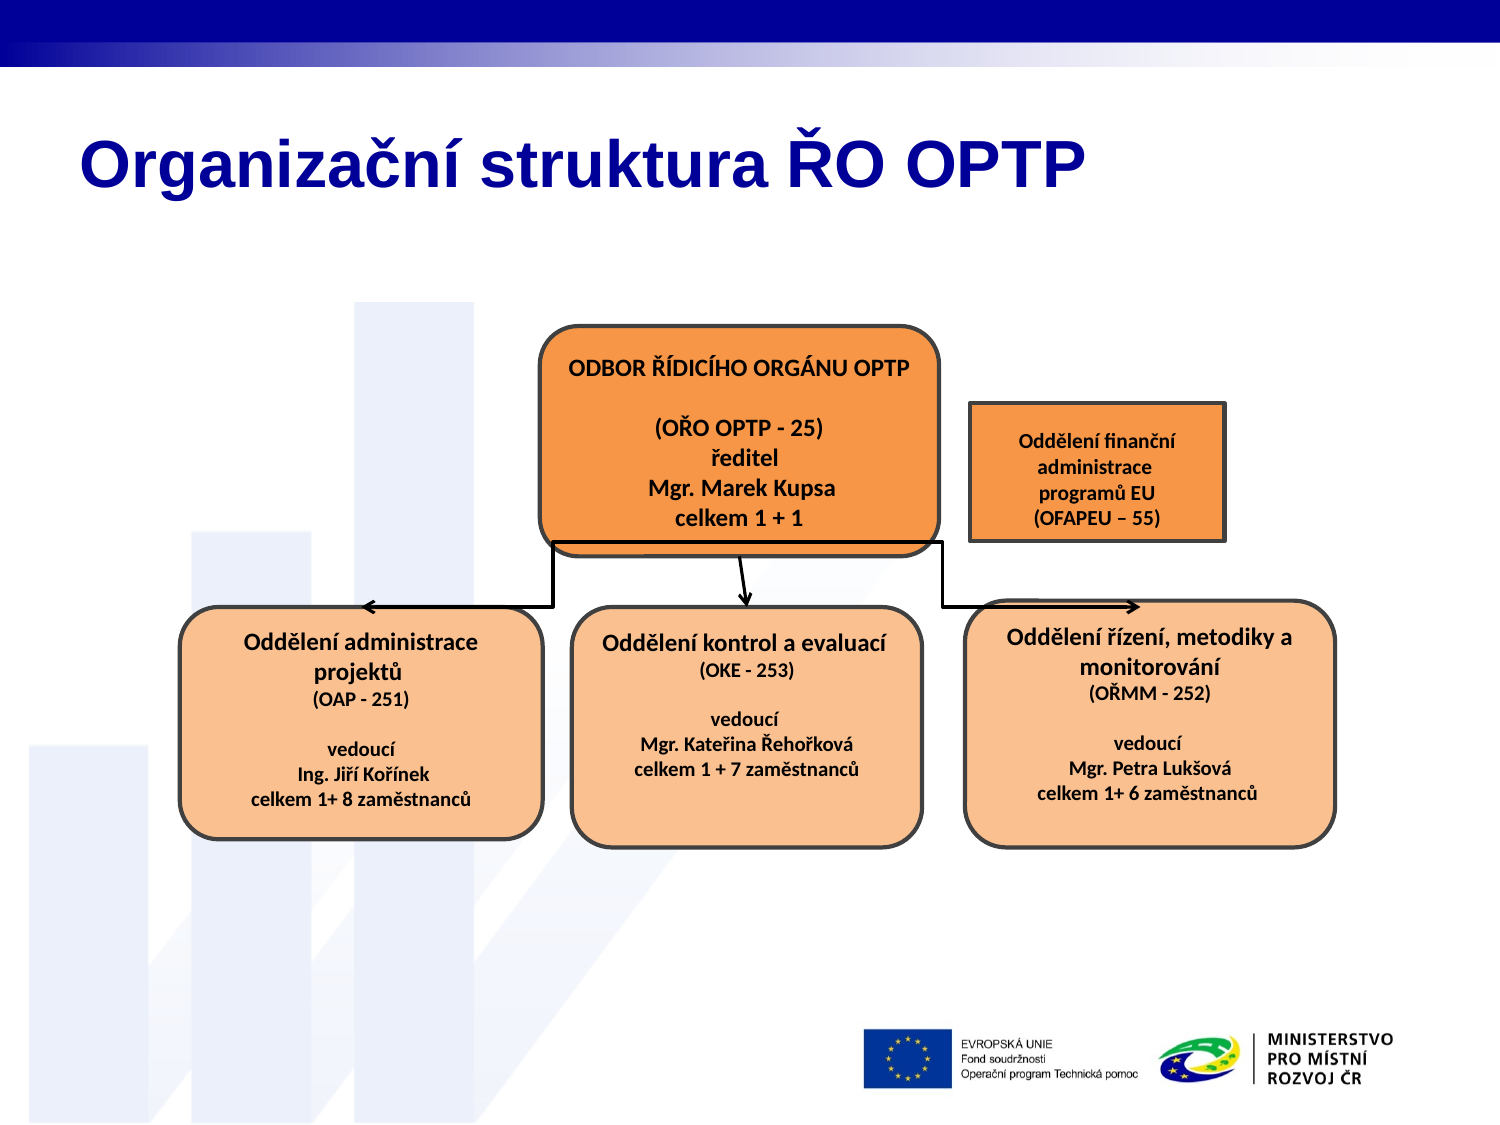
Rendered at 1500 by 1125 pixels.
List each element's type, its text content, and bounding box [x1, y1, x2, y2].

title Organizační struktura ŘO OPTP [64, 113, 1425, 197]
picture [29, 302, 1412, 1125]
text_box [179, 325, 1336, 848]
